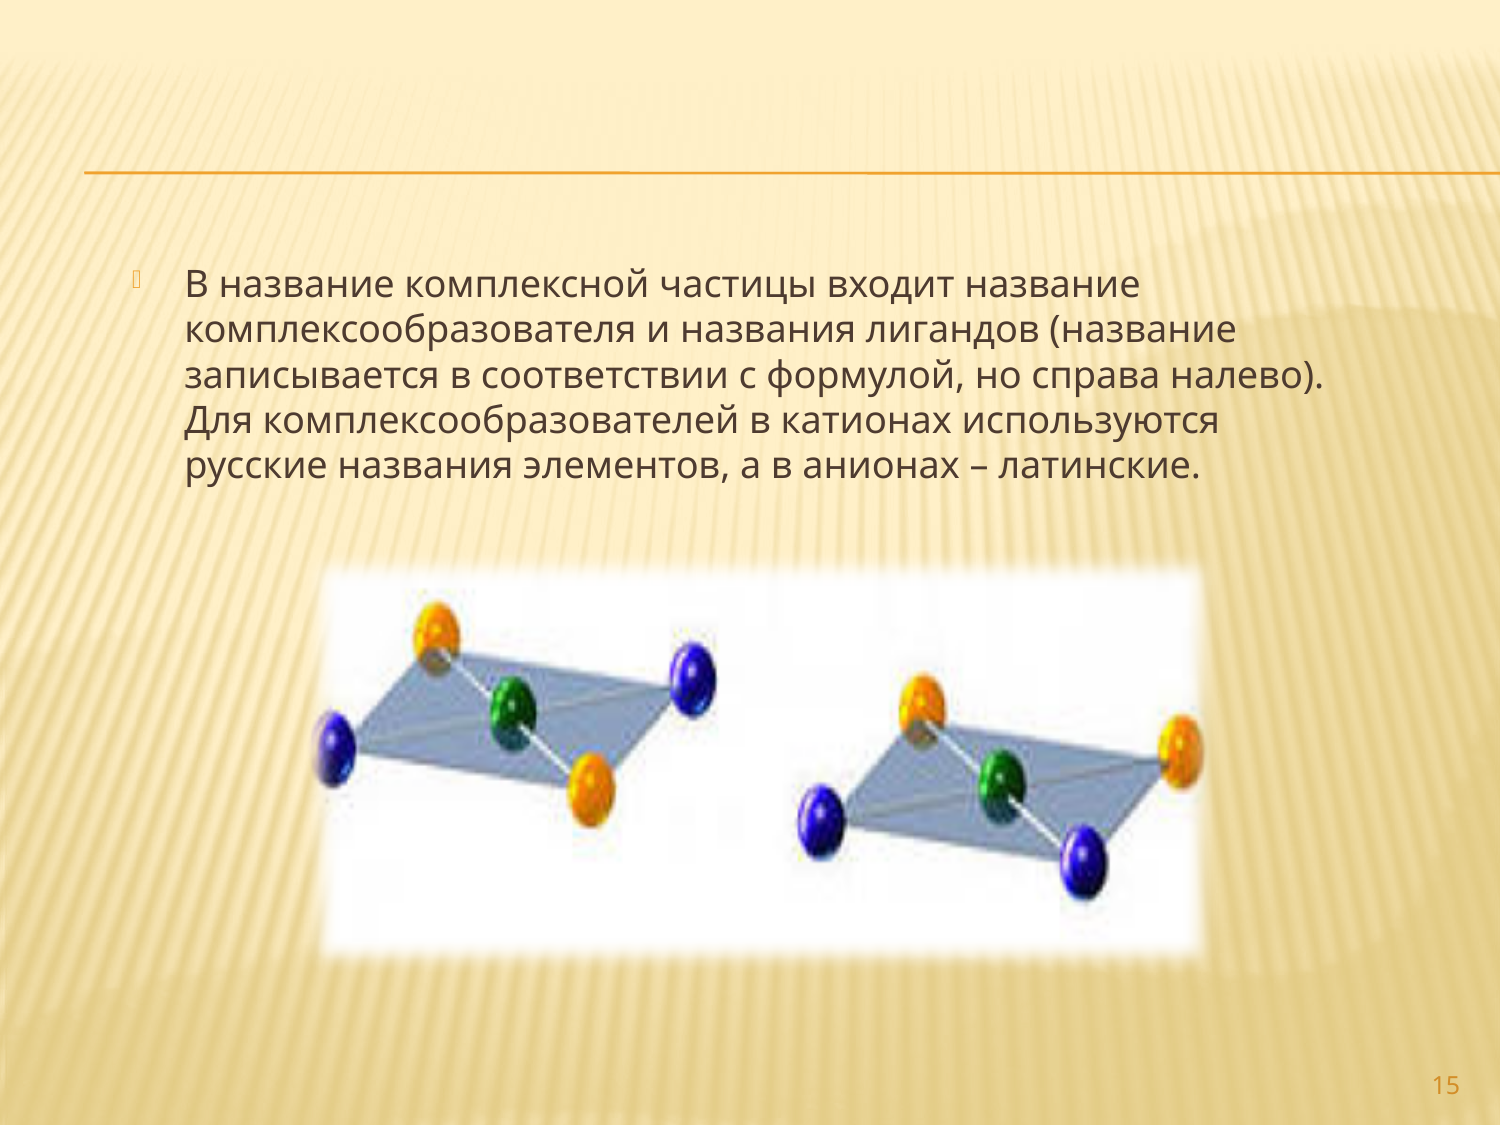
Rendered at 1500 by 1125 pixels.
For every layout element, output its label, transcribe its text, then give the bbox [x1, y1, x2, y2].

slide_number 15 [1350, 1062, 1475, 1103]
list В название комплексной частицы входит название комплексообразователя и названия лигандов (название записывается в соответствии с формулой, но справа налево). Для комплексообразователей в катионах используются русские названия элементов, а в анионах – латинские. [116, 198, 1348, 528]
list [304, 550, 1219, 973]
